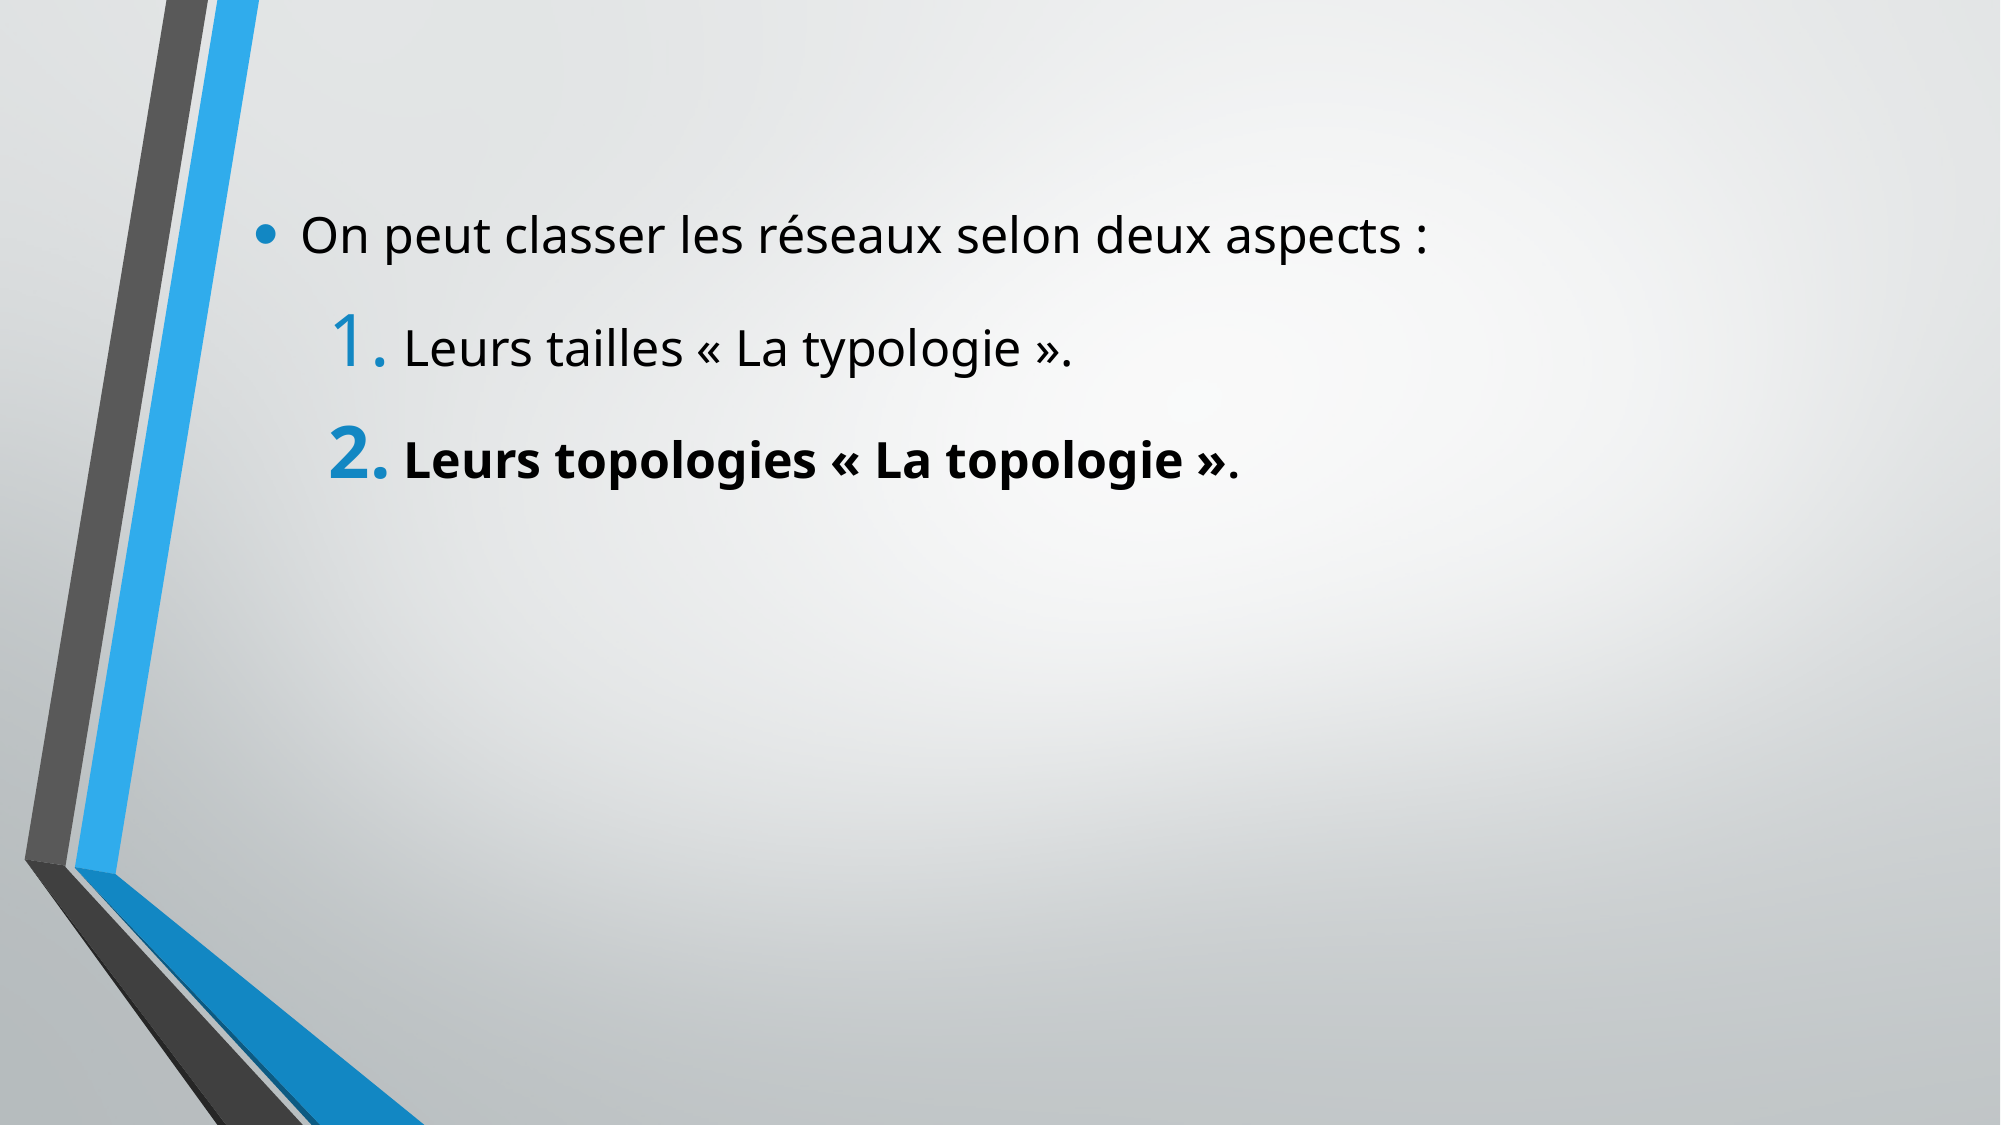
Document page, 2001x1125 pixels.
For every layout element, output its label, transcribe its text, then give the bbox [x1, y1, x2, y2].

list On peut classer les réseaux selon deux aspects : Leurs tailles « La typologie ». Leurs topologies « La topologie ». [238, 116, 1883, 629]
